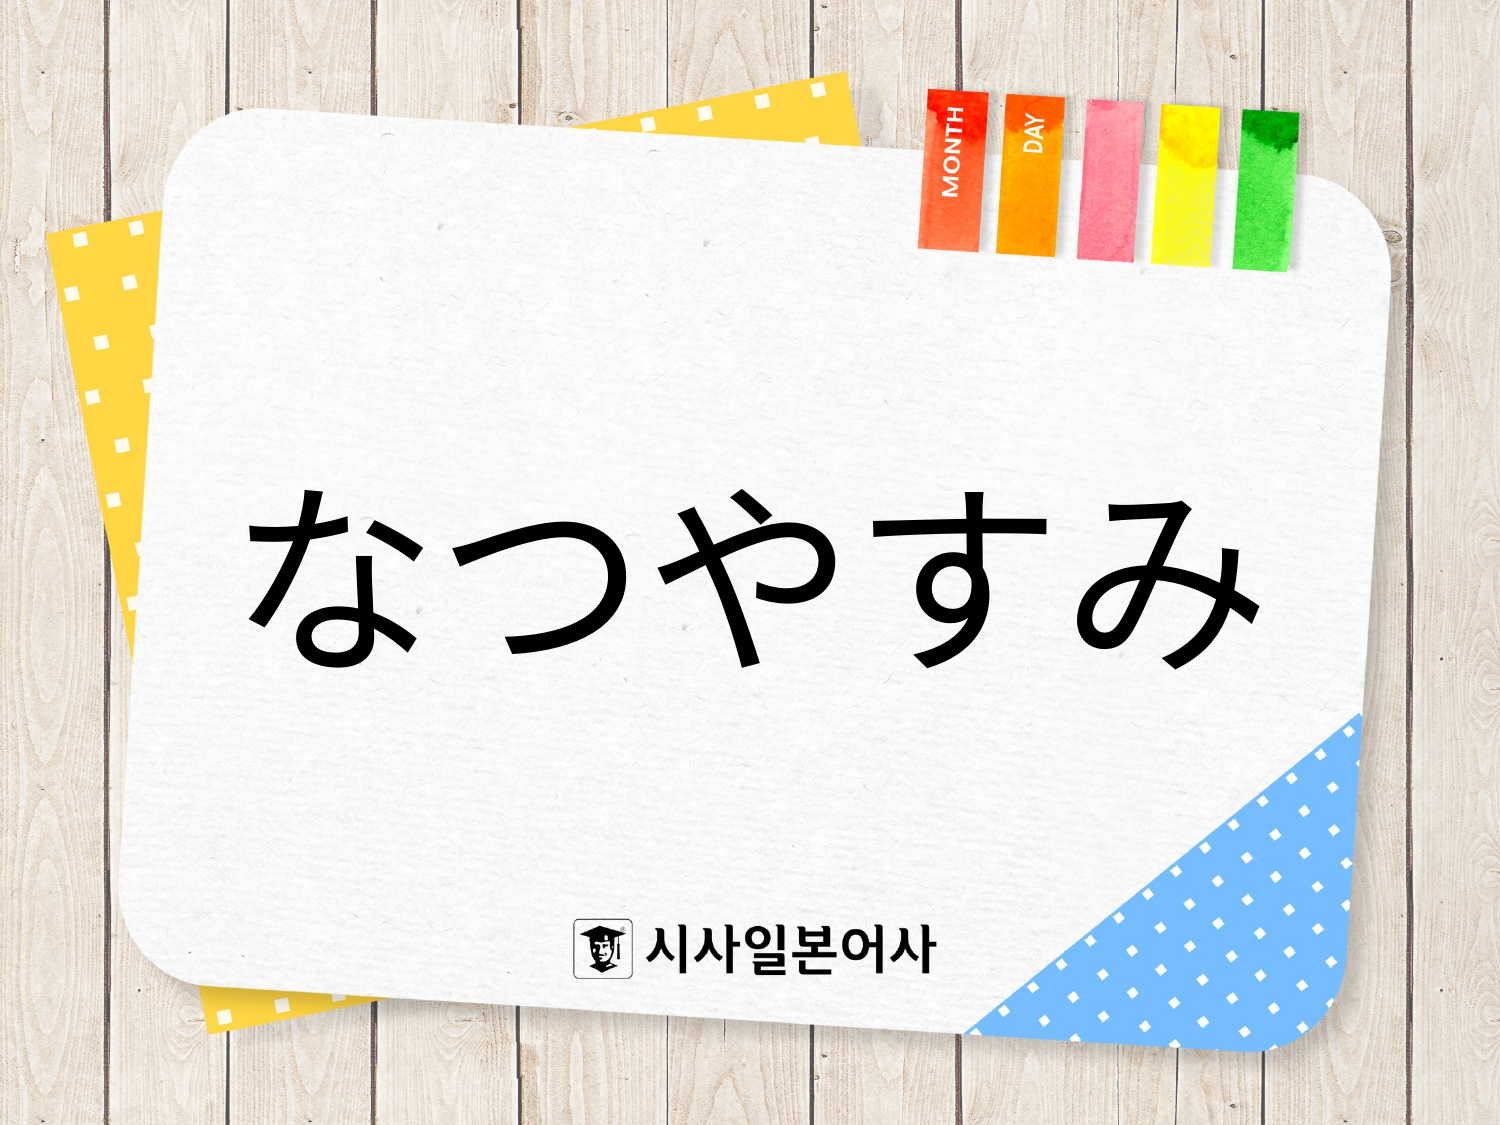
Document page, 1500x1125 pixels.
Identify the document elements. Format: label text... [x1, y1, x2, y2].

title なつやすみ [75, 338, 1425, 811]
picture [0, 0, 1500, 1125]
